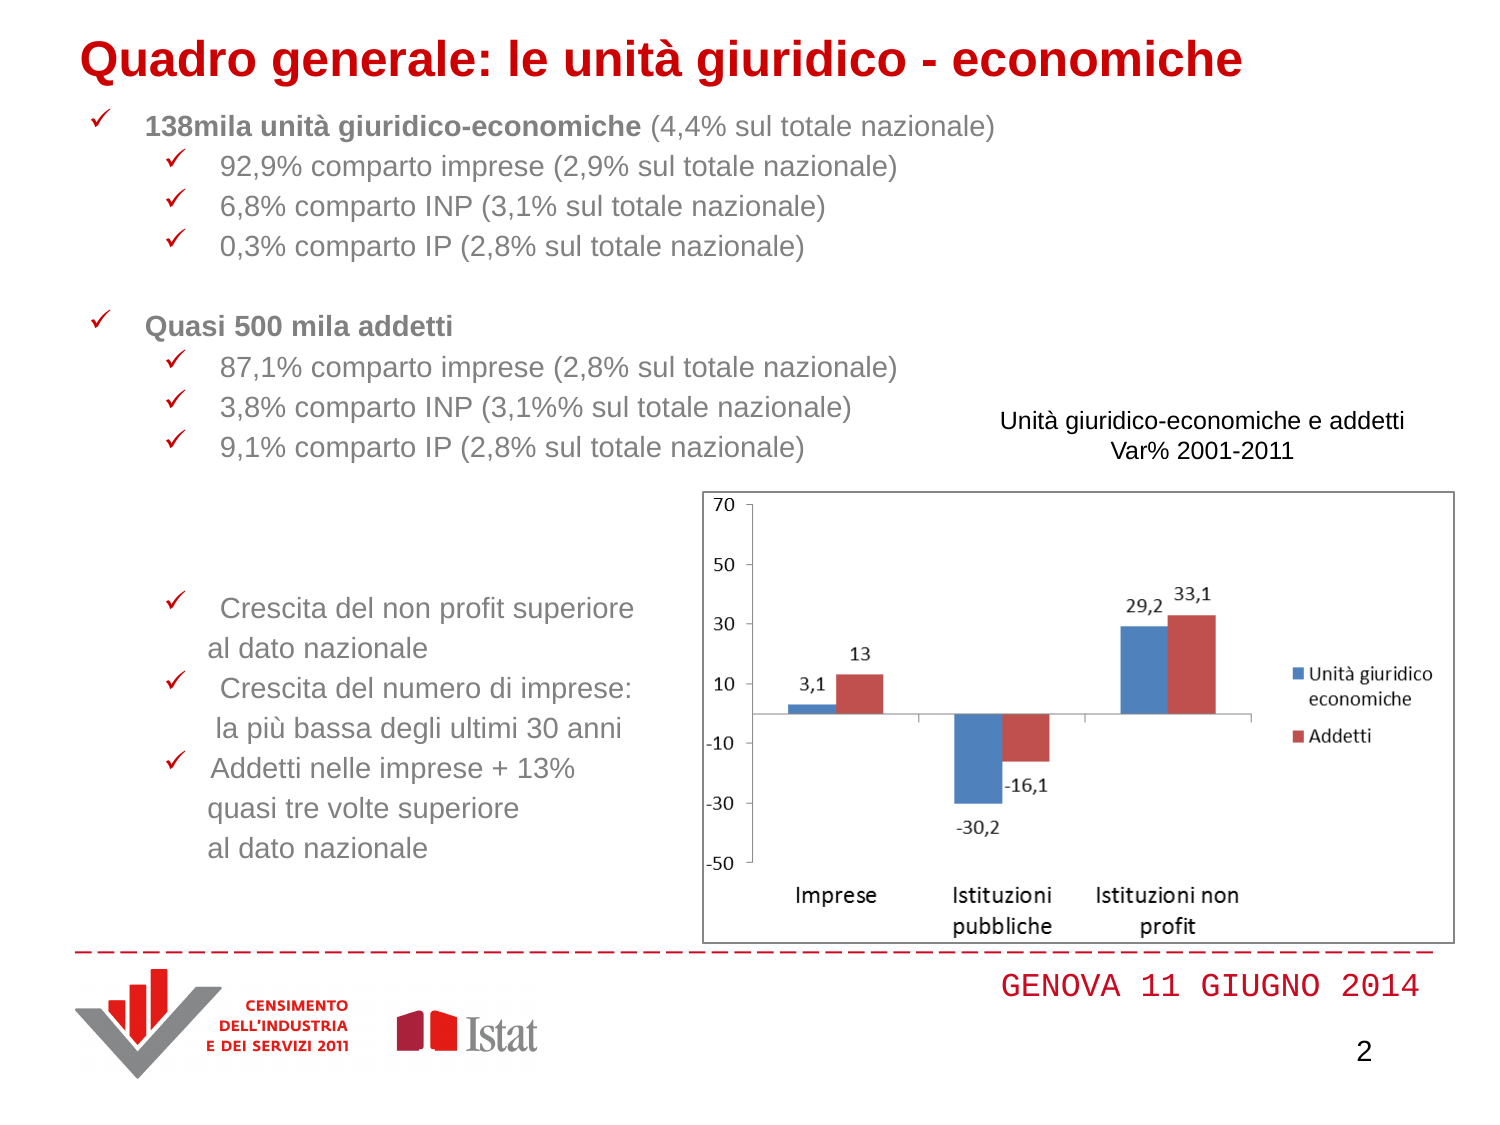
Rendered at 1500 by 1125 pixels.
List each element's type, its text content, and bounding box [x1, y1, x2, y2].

text_box Unità giuridico-economiche e addetti Var% 2001-2011 [950, 397, 1455, 472]
picture [75, 969, 538, 1082]
text_box Quadro generale: le unità giuridico - economiche [64, 19, 1436, 94]
picture [702, 490, 1456, 944]
text_box 138mila unità giuridico-economiche (4,4% sul totale nazionale) 92,9% comparto imprese (2,9% sul totale nazionale) 6,8% comparto INP (3,1% sul totale nazionale) 0,3% comparto IP (2,8% sul totale nazionale) Quasi 500 mila addetti 87,1% comparto imprese (2,8% sul totale nazionale) 3,8% comparto INP (3,1%% sul totale nazionale) 9,1% comparto IP (2,8% sul totale nazionale) Crescita del non profit superiore al dato nazionale Crescita del numero di imprese: la più bassa degli ultimi 30 anni Addetti nelle imprese + 13% quasi tre volte superiore al dato nazionale [88, 101, 1025, 870]
slide_number 2 [1074, 1025, 1388, 1100]
